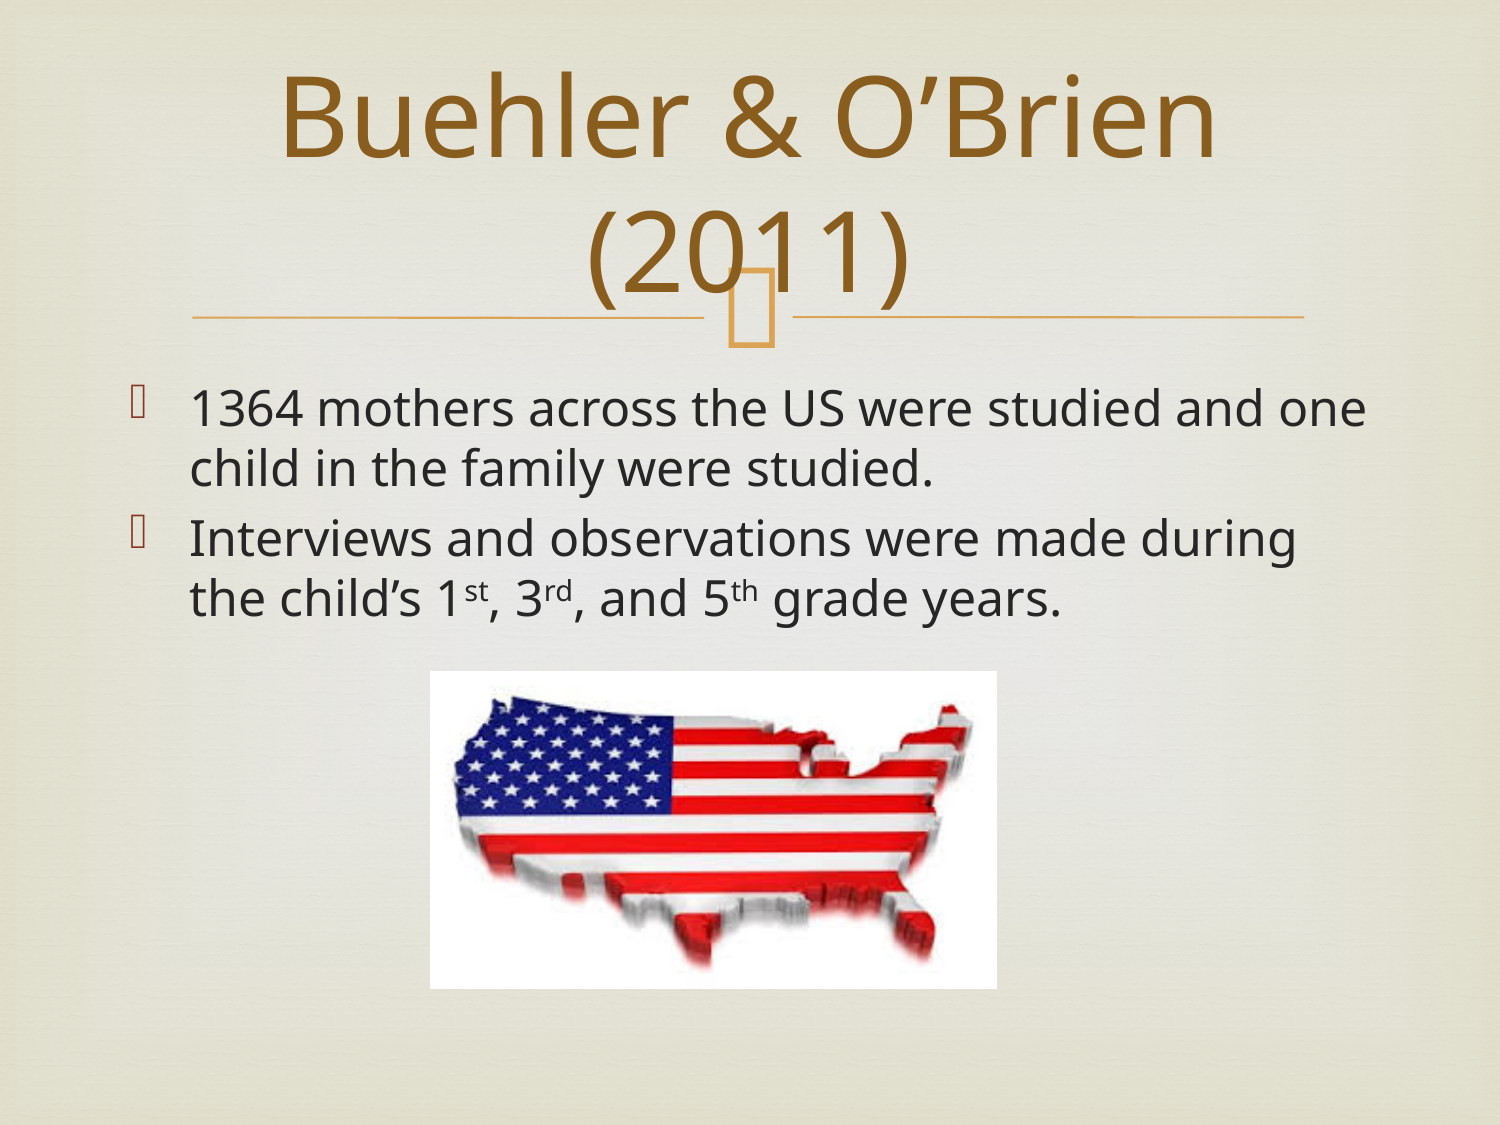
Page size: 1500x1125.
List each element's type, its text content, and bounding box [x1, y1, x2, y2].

picture [430, 671, 998, 990]
title Buehler & O’Brien (2011) [112, 93, 1386, 267]
list 1364 mothers across the US were studied and one child in the family were studied. Interviews and observations were made during the child’s 1st, 3rd, and 5th grade years. [114, 368, 1386, 1005]
